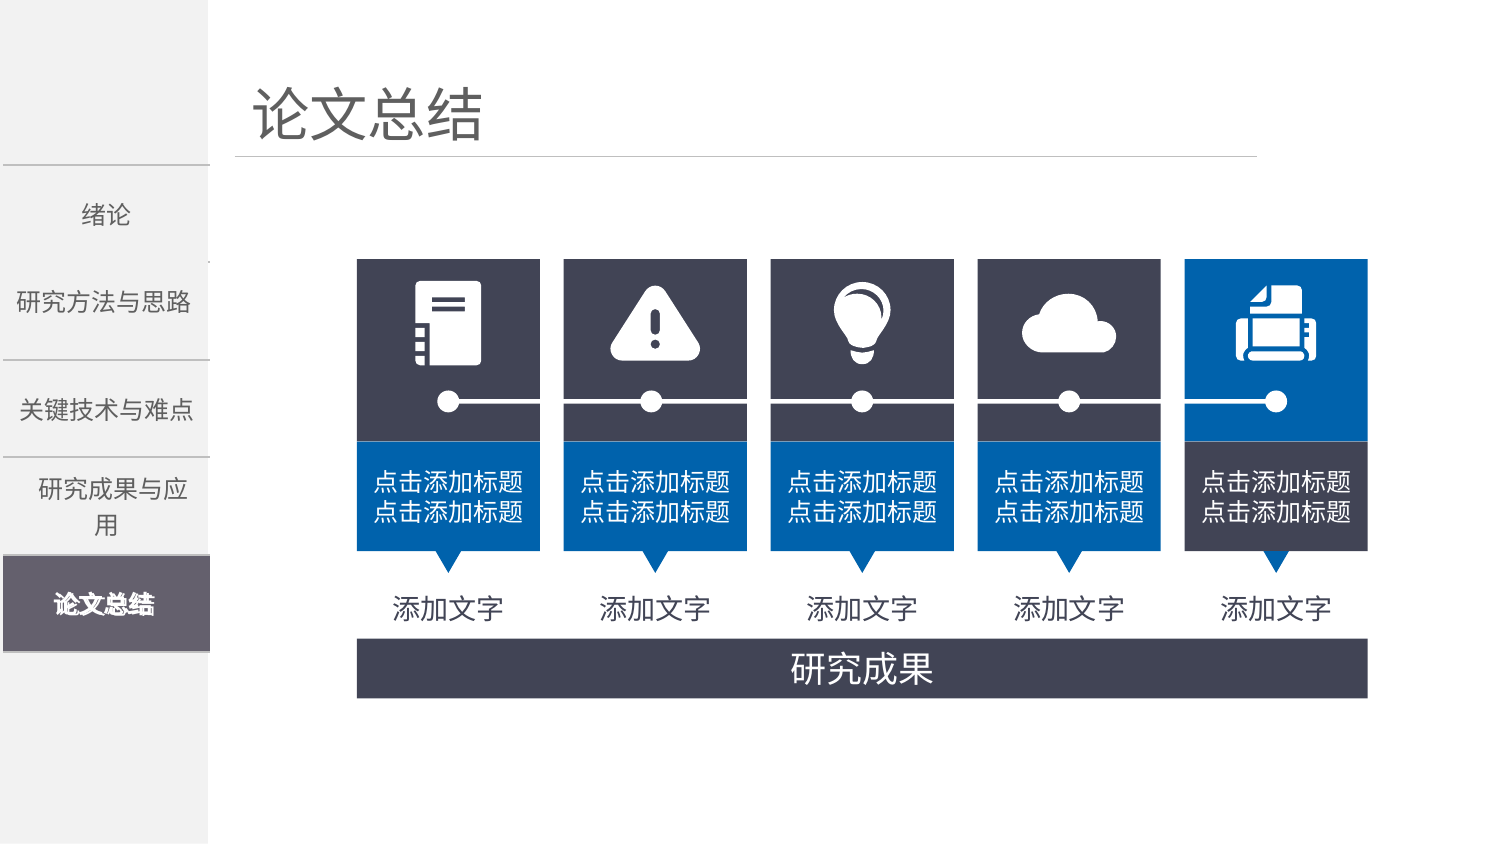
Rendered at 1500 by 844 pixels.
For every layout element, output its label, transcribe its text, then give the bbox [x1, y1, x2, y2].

text_box [977, 258, 1162, 390]
text_box [770, 258, 955, 390]
text_box 点击添加标题 点击添加标题 [563, 441, 748, 552]
text_box [1022, 293, 1117, 353]
text_box [1054, 550, 1084, 576]
text_box [847, 550, 877, 576]
text_box 点击添加标题 点击添加标题 [1184, 441, 1369, 552]
text_box 添加文字 [1003, 586, 1135, 630]
text_box [640, 550, 670, 576]
text_box 点击添加标题 点击添加标题 [770, 441, 955, 552]
text_box [770, 413, 955, 441]
text_box [1184, 258, 1369, 441]
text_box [833, 282, 891, 365]
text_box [415, 280, 482, 366]
text_box 点击添加标题 点击添加标题 [977, 441, 1162, 552]
text_box 添加文字 [1210, 586, 1342, 630]
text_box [1236, 285, 1317, 361]
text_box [437, 390, 1288, 413]
text_box [433, 550, 463, 576]
text_box 点击添加标题 点击添加标题 [356, 441, 541, 552]
text_box [356, 258, 541, 441]
text_box 添加文字 [796, 586, 928, 630]
text_box [610, 285, 701, 361]
text_box [563, 413, 748, 441]
text_box [563, 258, 748, 390]
text_box 研究成果 [356, 638, 1369, 699]
text_box [977, 413, 1162, 441]
text_box 添加文字 [382, 586, 514, 630]
text_box [1261, 550, 1291, 576]
text_box 添加文字 [589, 586, 721, 630]
